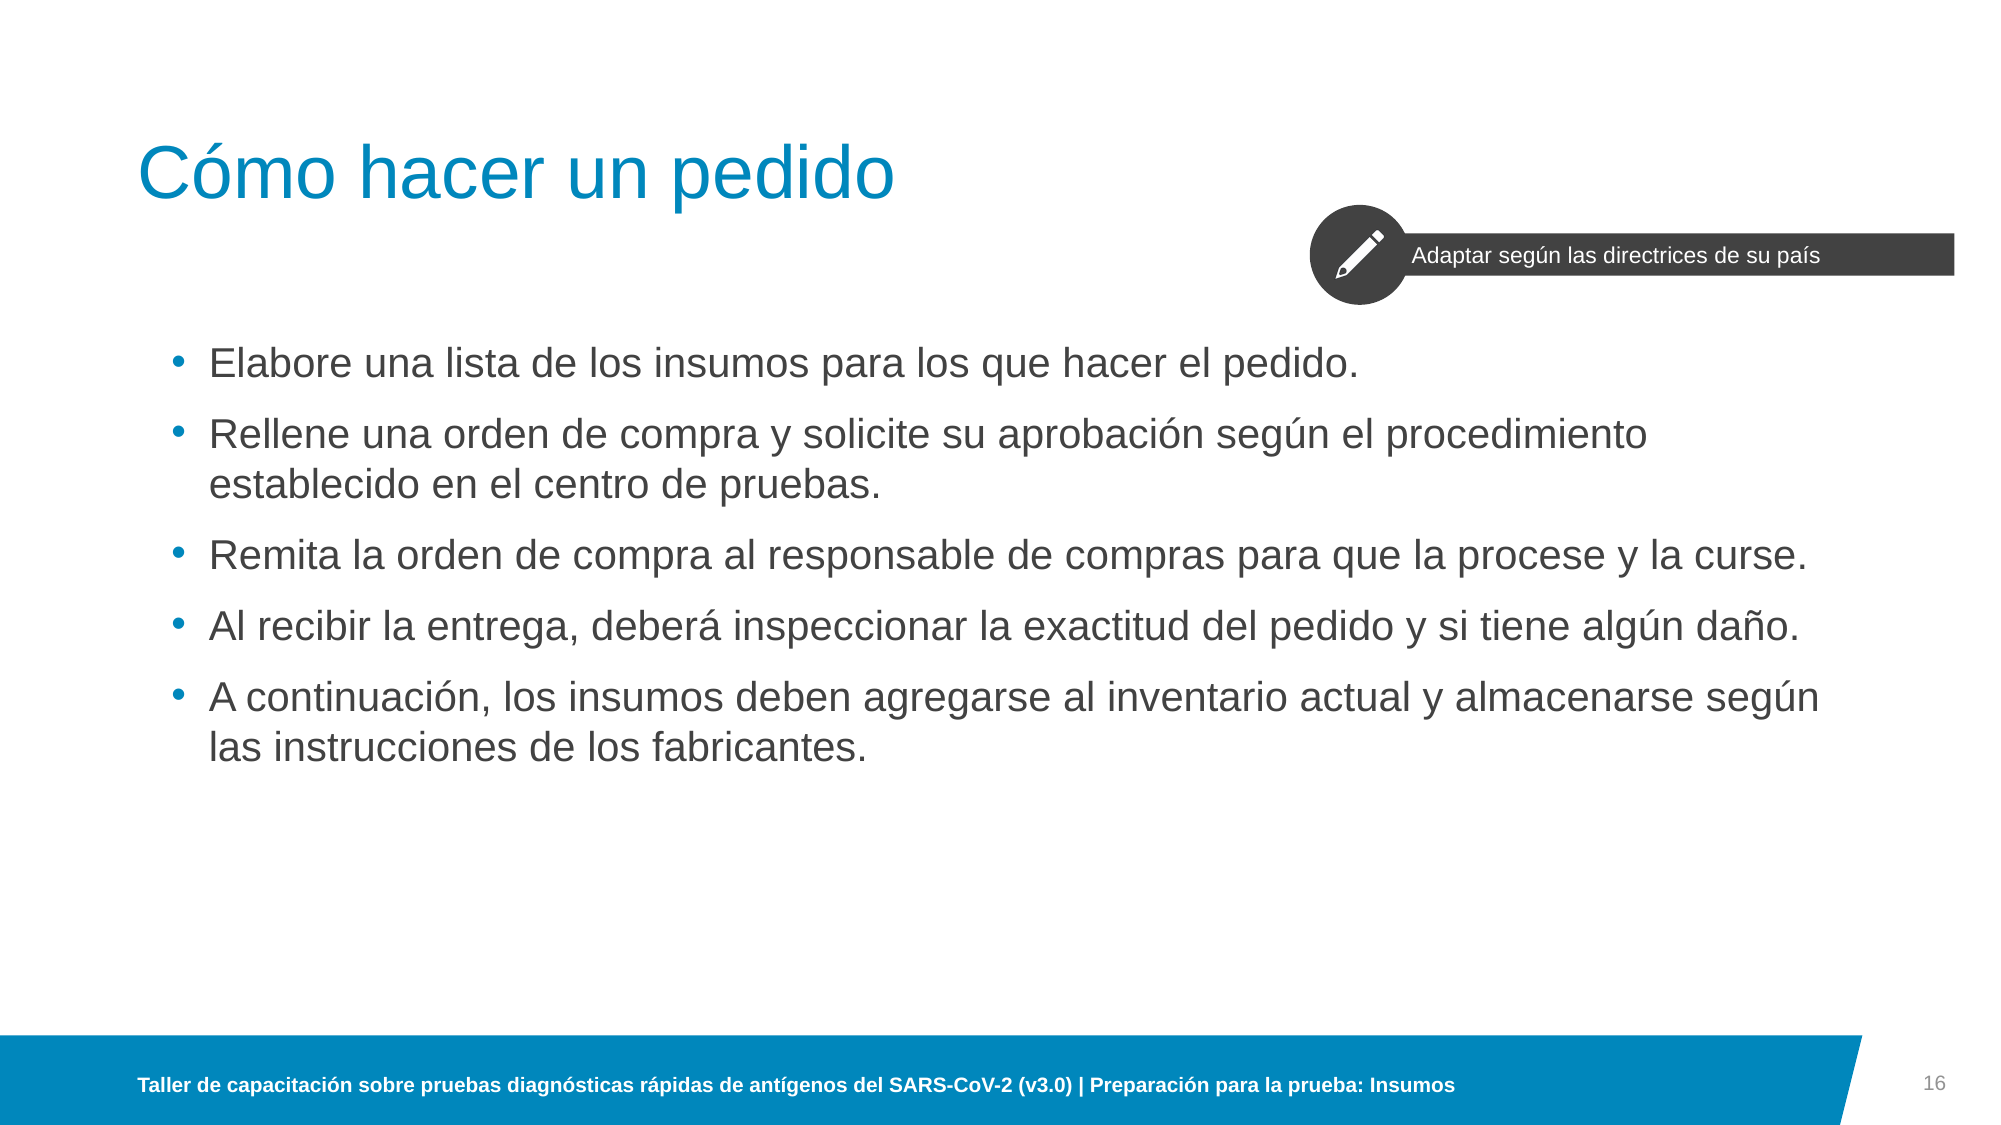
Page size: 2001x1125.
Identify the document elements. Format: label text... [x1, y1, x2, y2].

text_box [1310, 205, 1955, 304]
slide_number 16 [1862, 1035, 1947, 1125]
list [137, 284, 1863, 1014]
title Cómo hacer un pedido [137, 59, 1863, 215]
text_box Elabore una lista de los insumos para los que hacer el pedido. Rellene una orden de compra y solicite su aprobación según el procedimiento establecido en el centro de pruebas. Remita la orden de compra al responsable de compras para que la procese y la curse. Al recibir la entrega, deberá inspeccionar la exactitud del pedido y si tiene algún daño. A continuación, los insumos deben agregarse al inventario actual y almacenarse según las instrucciones de los fabricantes. [156, 328, 1844, 1009]
footer Taller de capacitación sobre pruebas diagnósticas rápidas de antígenos del SARS-CoV-2 (v3.0) | Preparación para la prueba: Insumos [137, 1042, 1491, 1125]
